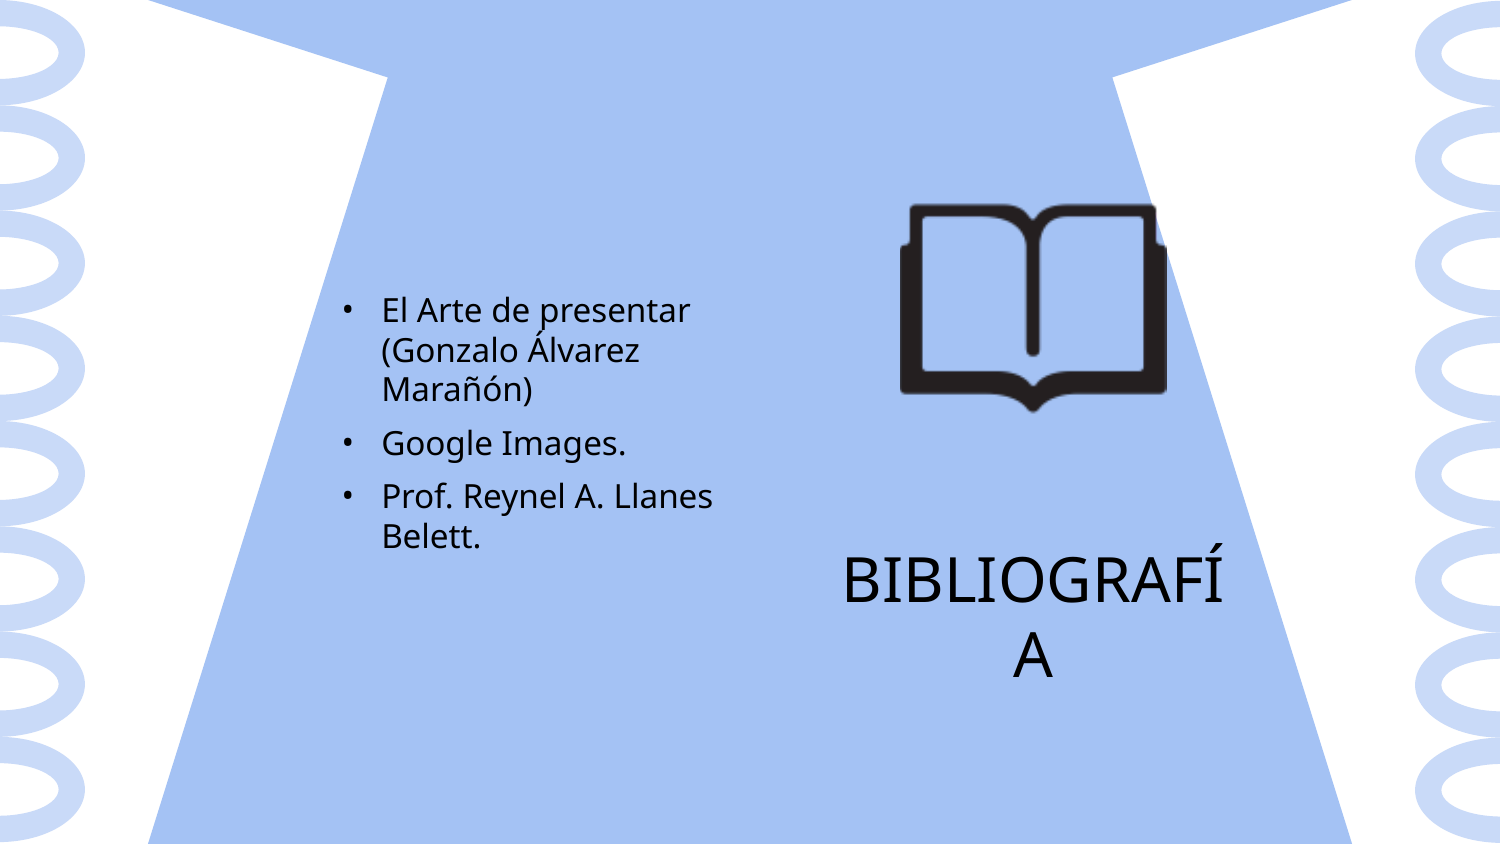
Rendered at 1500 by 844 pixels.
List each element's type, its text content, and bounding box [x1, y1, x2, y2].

text_box BIBLIOGRAFÍA [813, 562, 1254, 668]
text_box [148, 0, 1352, 78]
text_box El Arte de presentar (Gonzalo Álvarez Marañón) Google Images. Prof. Reynel A. Llanes Belett. [309, 175, 814, 668]
text_box [147, 78, 1353, 844]
picture [899, 175, 1168, 443]
